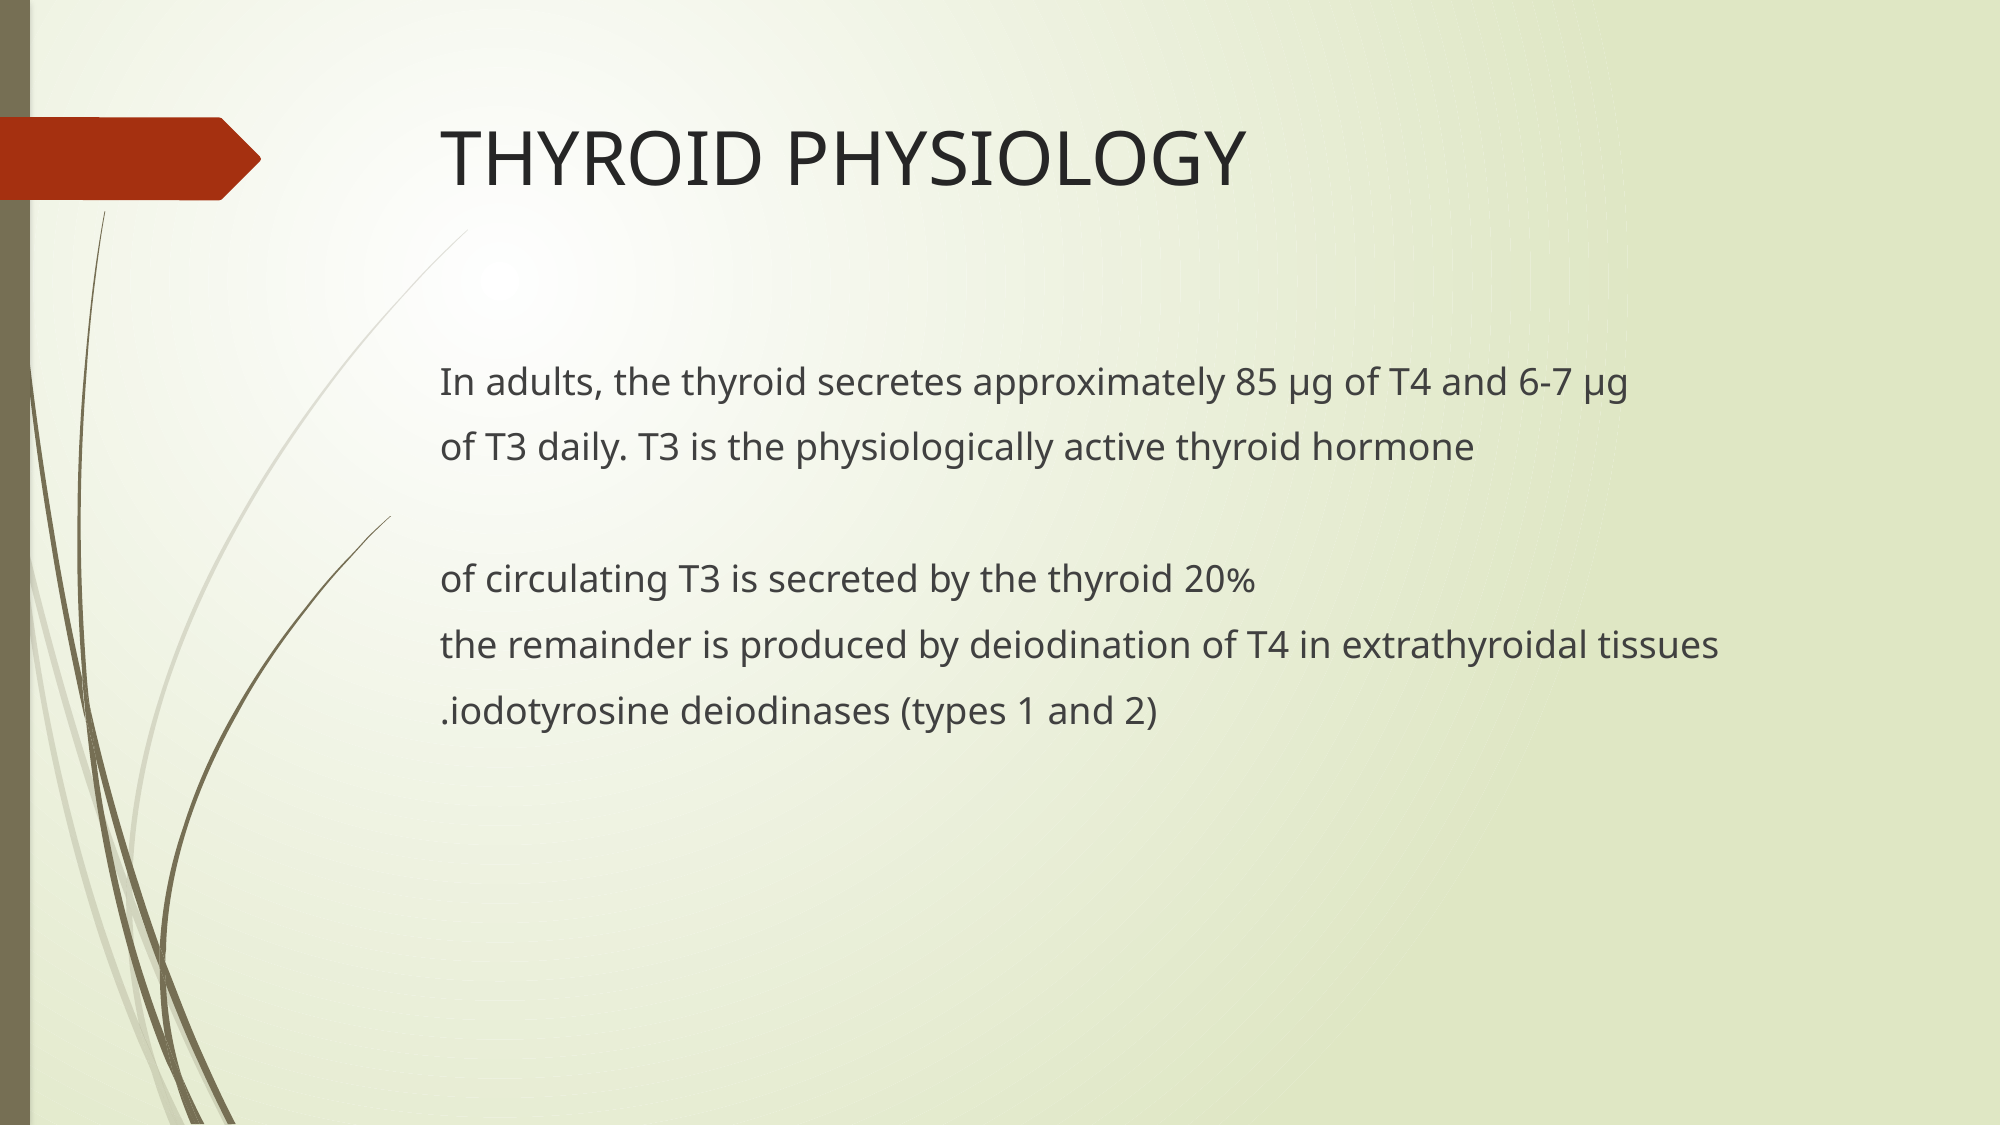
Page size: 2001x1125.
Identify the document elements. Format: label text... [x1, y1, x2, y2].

title THYROID PHYSIOLOGY [425, 102, 1888, 313]
list In adults, the thyroid secretes approximately 85 μg of T4 and 6-7 μg of T3 daily. T3 is the physiologically active thyroid hormone 20% of circulating T3 is secreted by the thyroid the remainder is produced by deiodination of T4 in extrathyroidal tissues iodotyrosine deiodinases (types 1 and 2). [424, 350, 1888, 970]
